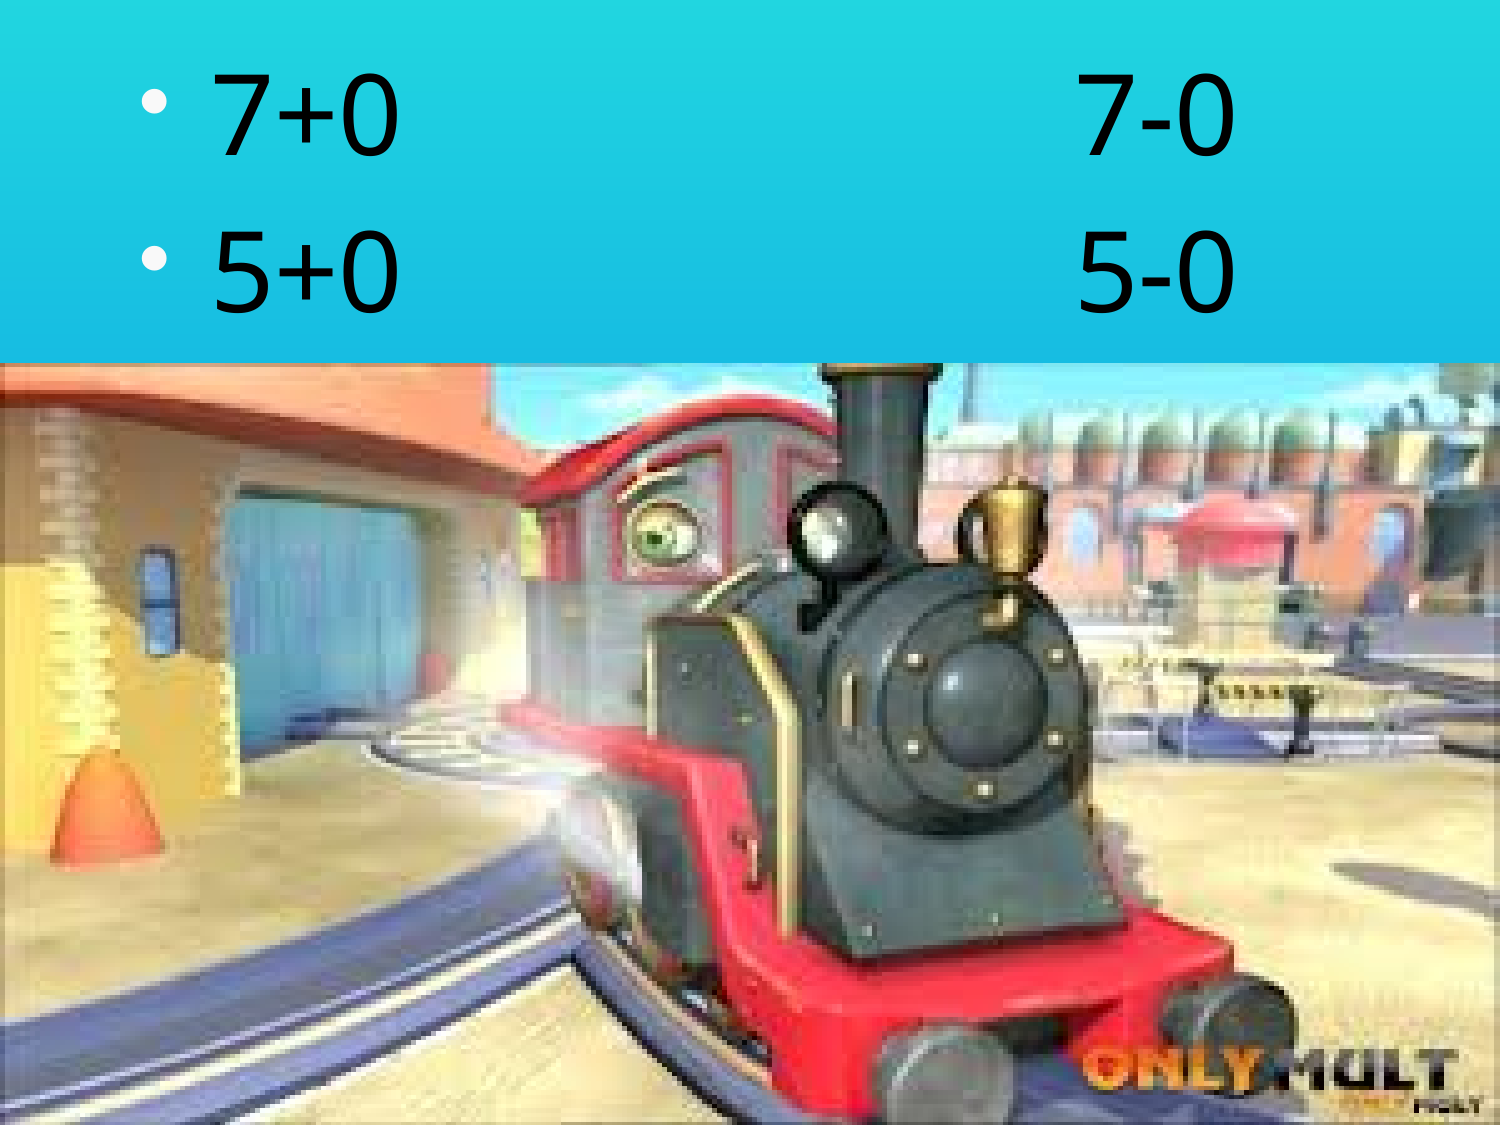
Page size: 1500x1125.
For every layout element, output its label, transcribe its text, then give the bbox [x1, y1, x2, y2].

picture [0, 362, 1500, 1125]
list 7+0 7-0 5+0 5-0 [105, 35, 1456, 362]
